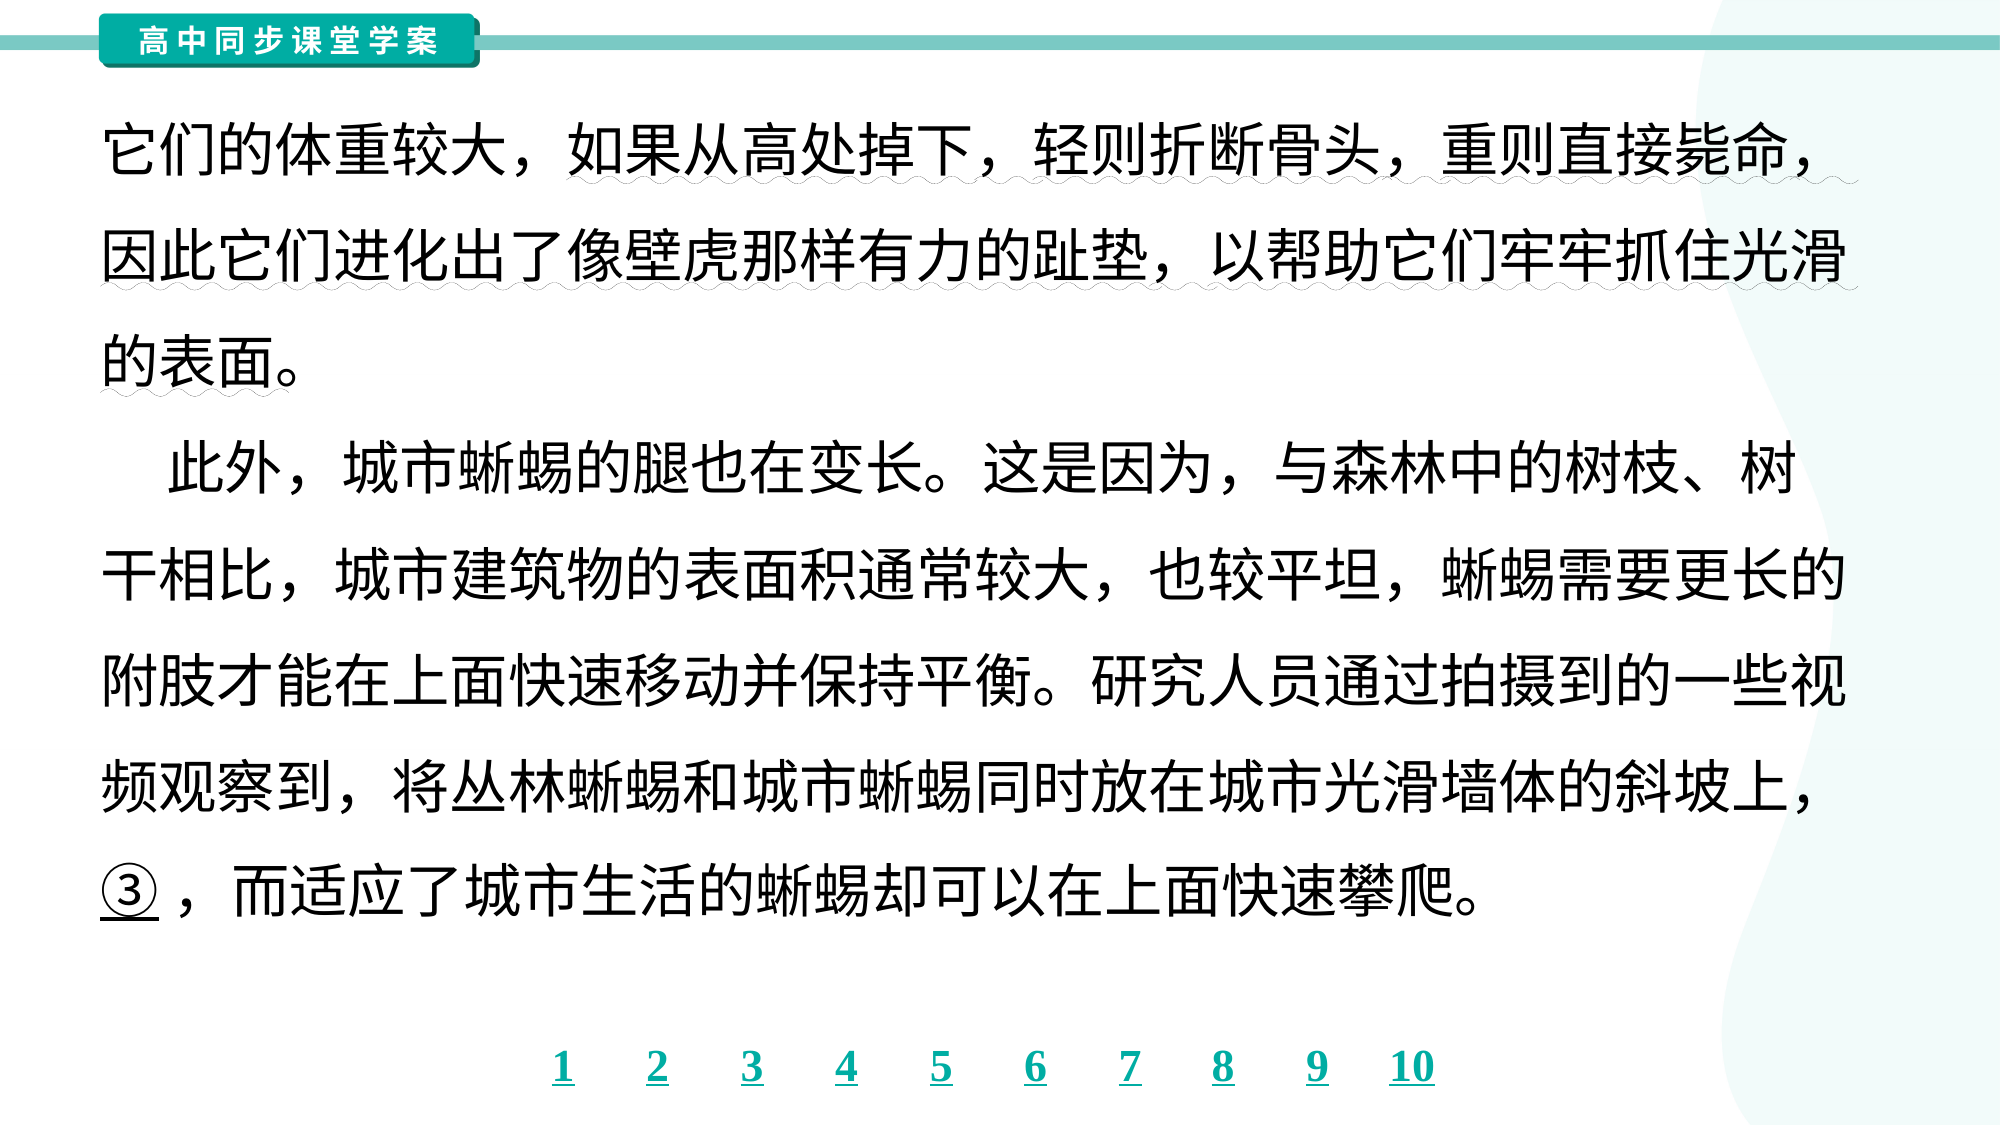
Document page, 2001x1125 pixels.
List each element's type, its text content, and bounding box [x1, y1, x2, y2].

picture [0, 0, 2000, 1125]
text_box 它们的体重较大，如果从高处掉下，轻则折断骨头，重则直接毙命， 因此它们进化出了像壁虎那样有力的趾垫，以帮助它们牢牢抓住光滑 的表面。 此外，城市蜥蜴的腿也在变长。这是因为，与森林中的树枝、树 干相比，城市建筑物的表面积通常较大，也较平坦，蜥蜴需要更长的 附肢才能在上面快速移动并保持平衡。研究人员通过拍摄到的一些视 频观察到，将丛林蜥蜴和城市蜥蜴同时放在城市光滑墙体的斜坡上， ③，而适应了城市生活的蜥蜴却可以在上面快速攀爬。#1.3 [100, 76, 1899, 912]
